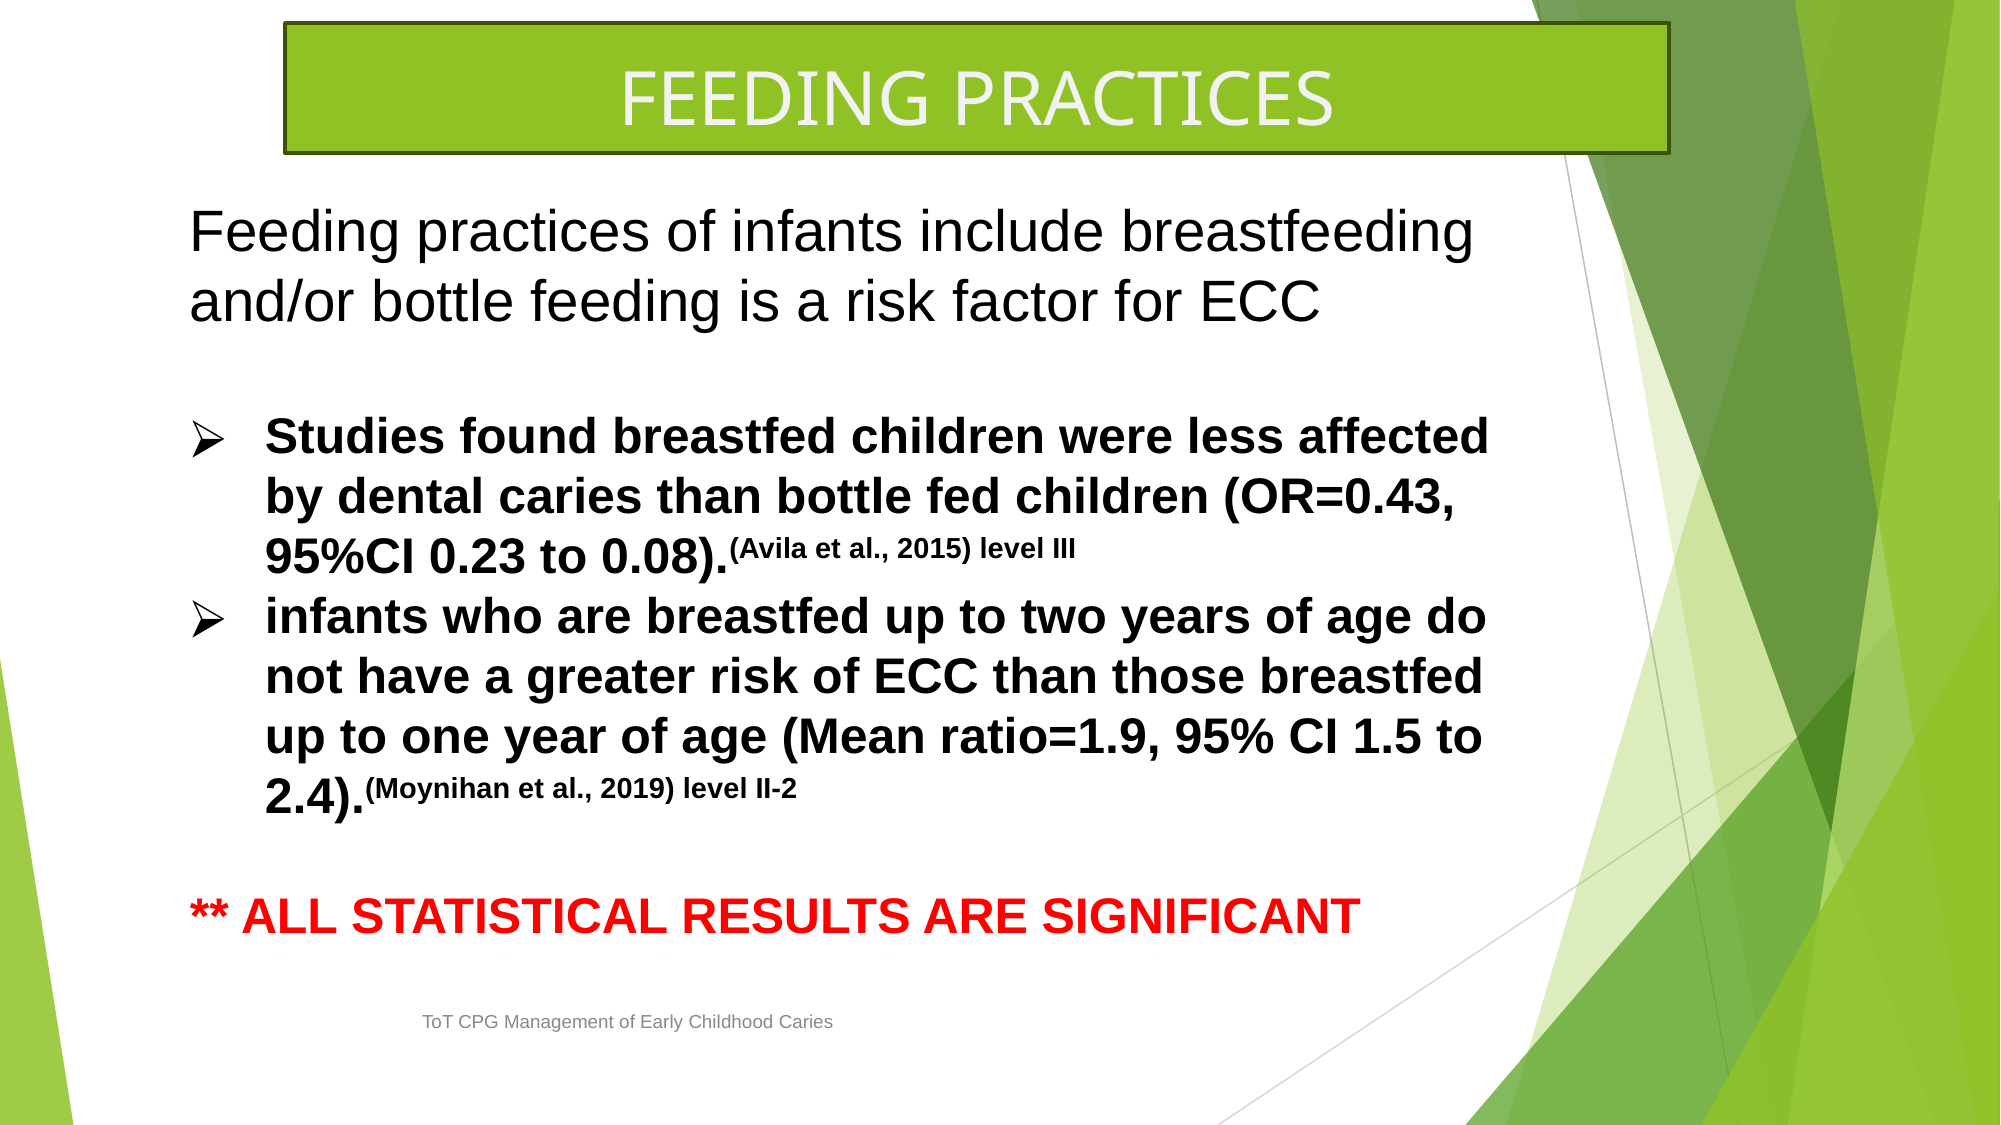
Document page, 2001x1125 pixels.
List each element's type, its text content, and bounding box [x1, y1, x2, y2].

footer ToT CPG Management of Early Childhood Caries [111, 991, 1145, 1051]
list FEEDING PRACTICES [302, 42, 1653, 786]
text_box [285, 23, 1670, 154]
text_box Feeding practices of infants include breastfeeding and/or bottle feeding is a risk factor for ECC Studies found breastfed children were less affected by dental caries than bottle fed children (OR=0.43, 95%CI 0.23 to 0.08).(Avila et al., 2015) level III infants who are breastfed up to two years of age do not have a greater risk of ECC than those breastfed up to one year of age (Mean ratio=1.9, 95% CI 1.5 to 2.4).(Moynihan et al., 2019) level II-2 ** ALL STATISTICAL RESULTS ARE SIGNIFICANT [174, 185, 1565, 951]
